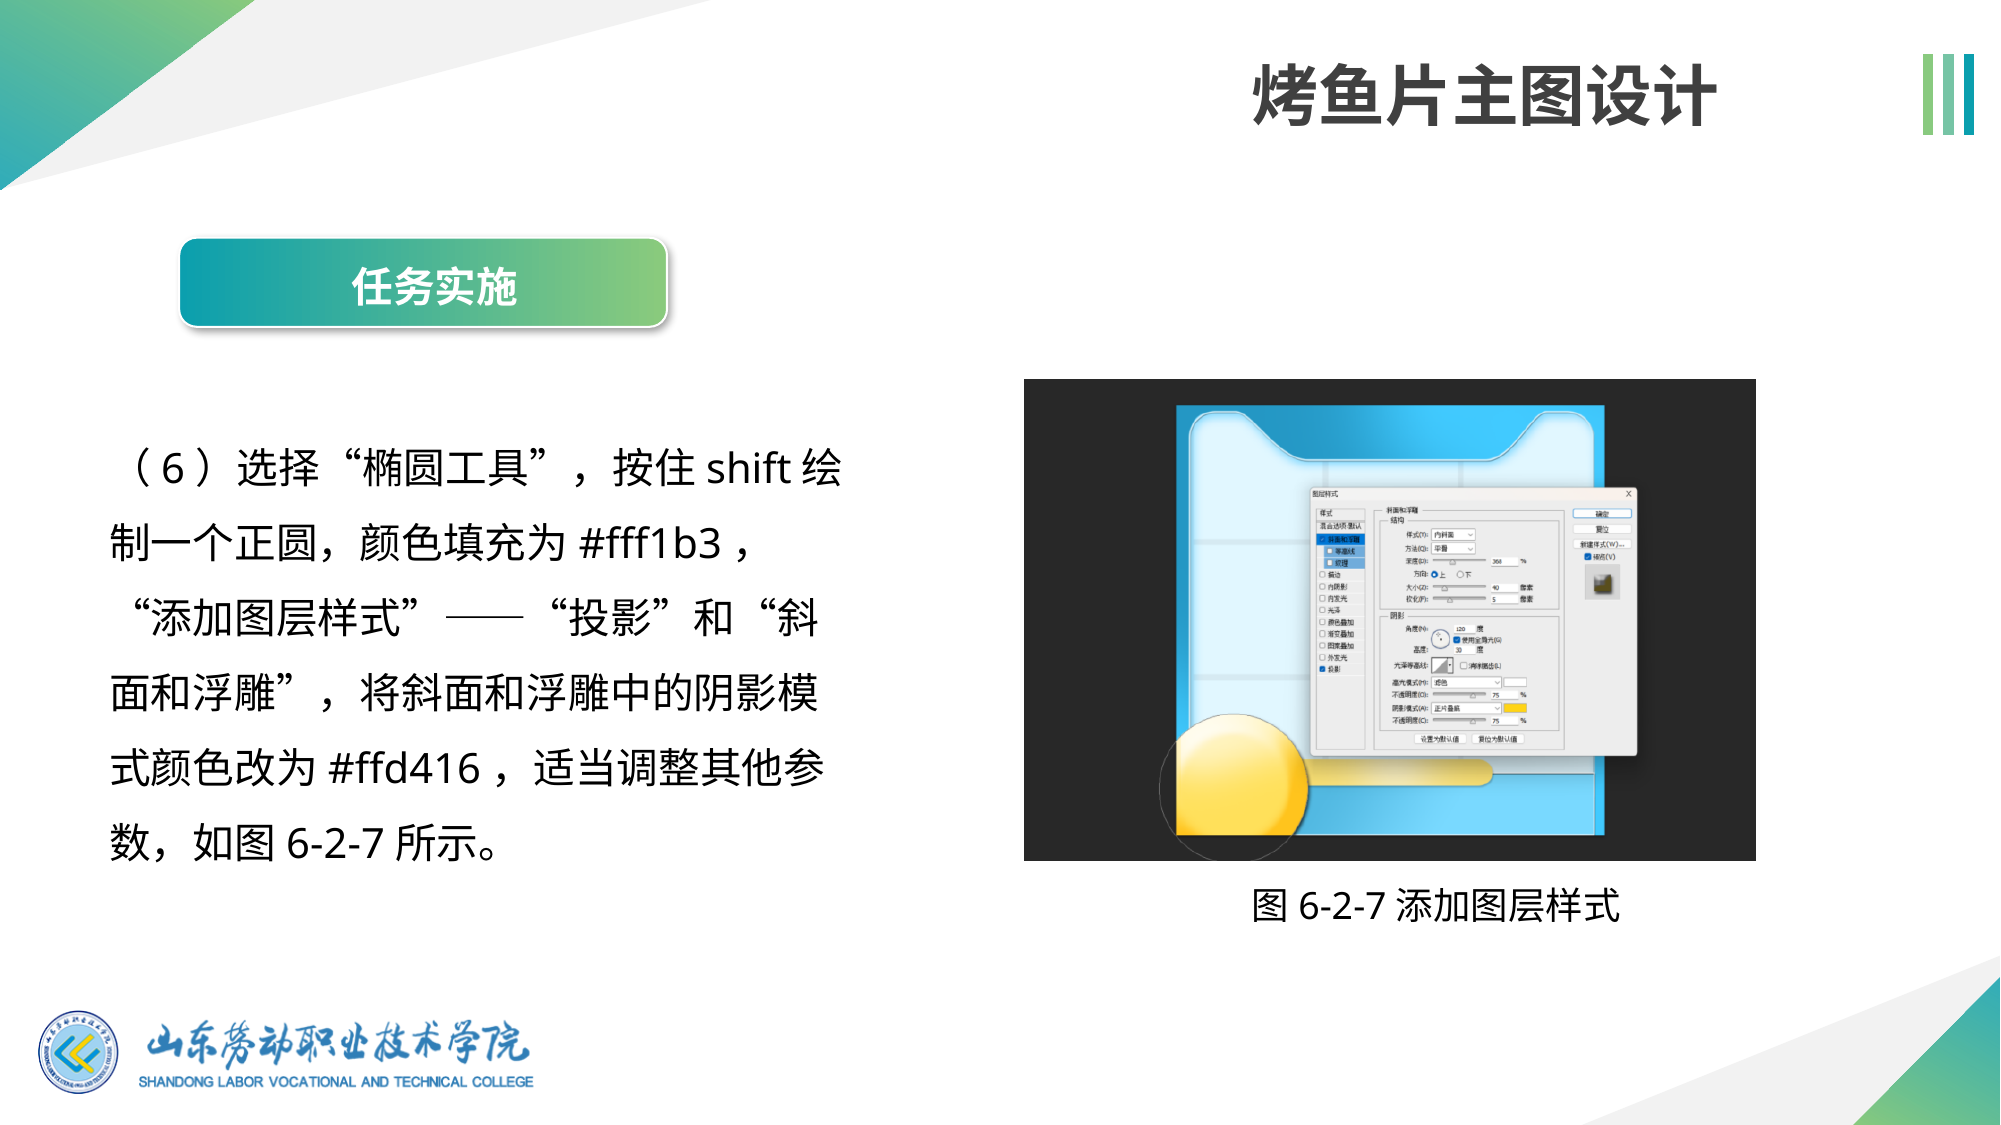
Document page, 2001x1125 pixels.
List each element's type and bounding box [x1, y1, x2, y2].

text_box [1928, 54, 1969, 136]
picture [1024, 379, 1756, 861]
picture [38, 1010, 550, 1094]
text_box [0, 0, 2000, 1125]
text_box [179, 237, 677, 327]
